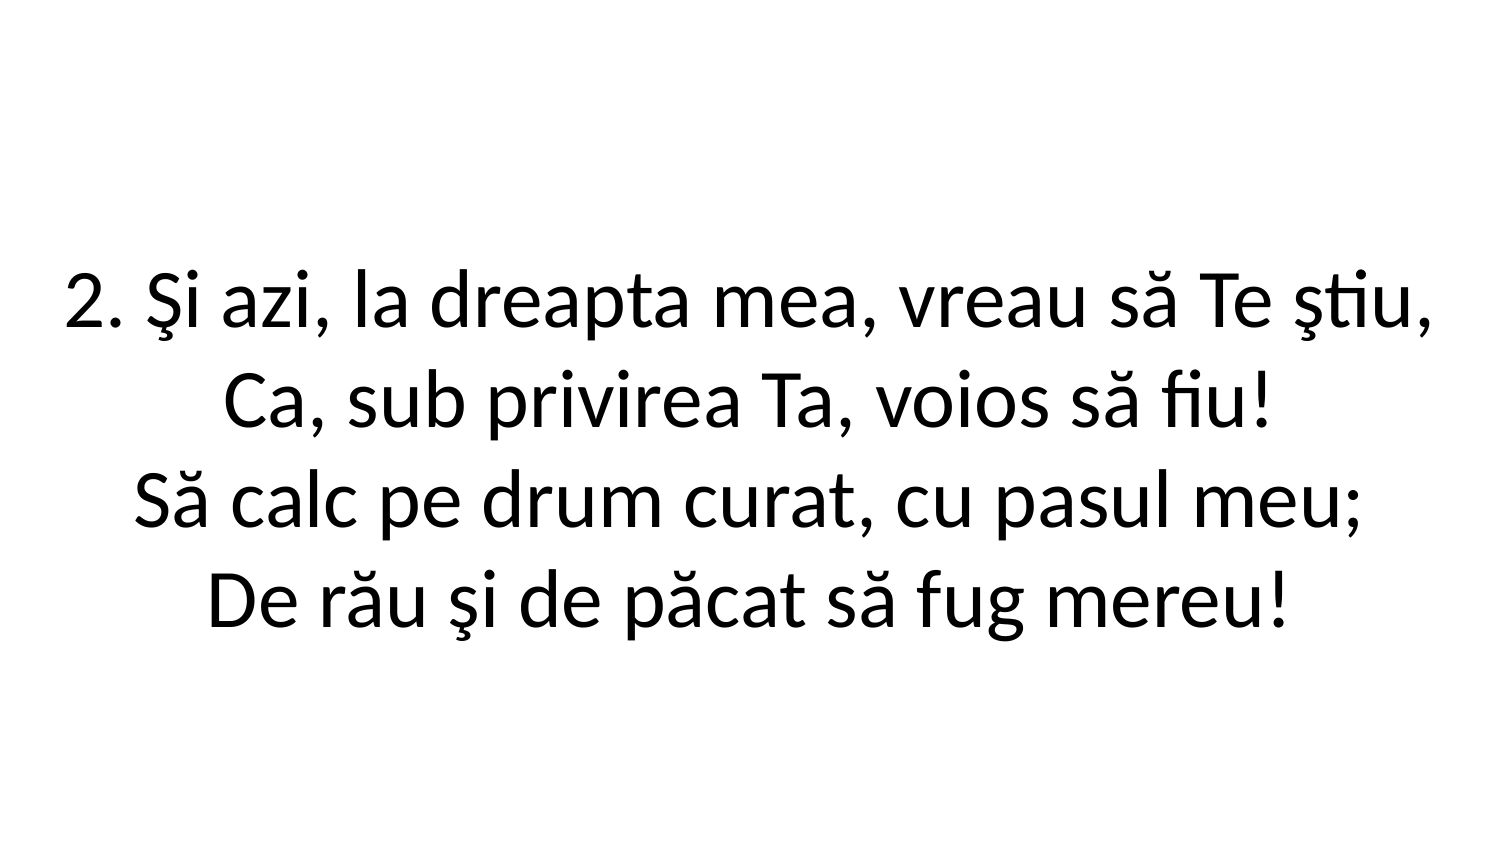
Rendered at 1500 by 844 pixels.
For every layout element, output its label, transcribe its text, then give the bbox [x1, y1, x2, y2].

text_box 2. Şi azi, la dreapta mea, vreau să Te ştiu, Ca, sub privirea Ta, voios să fiu! Să calc pe drum curat, cu pasul meu; De rău şi de păcat să fug mereu! [48, 192, 1452, 652]
